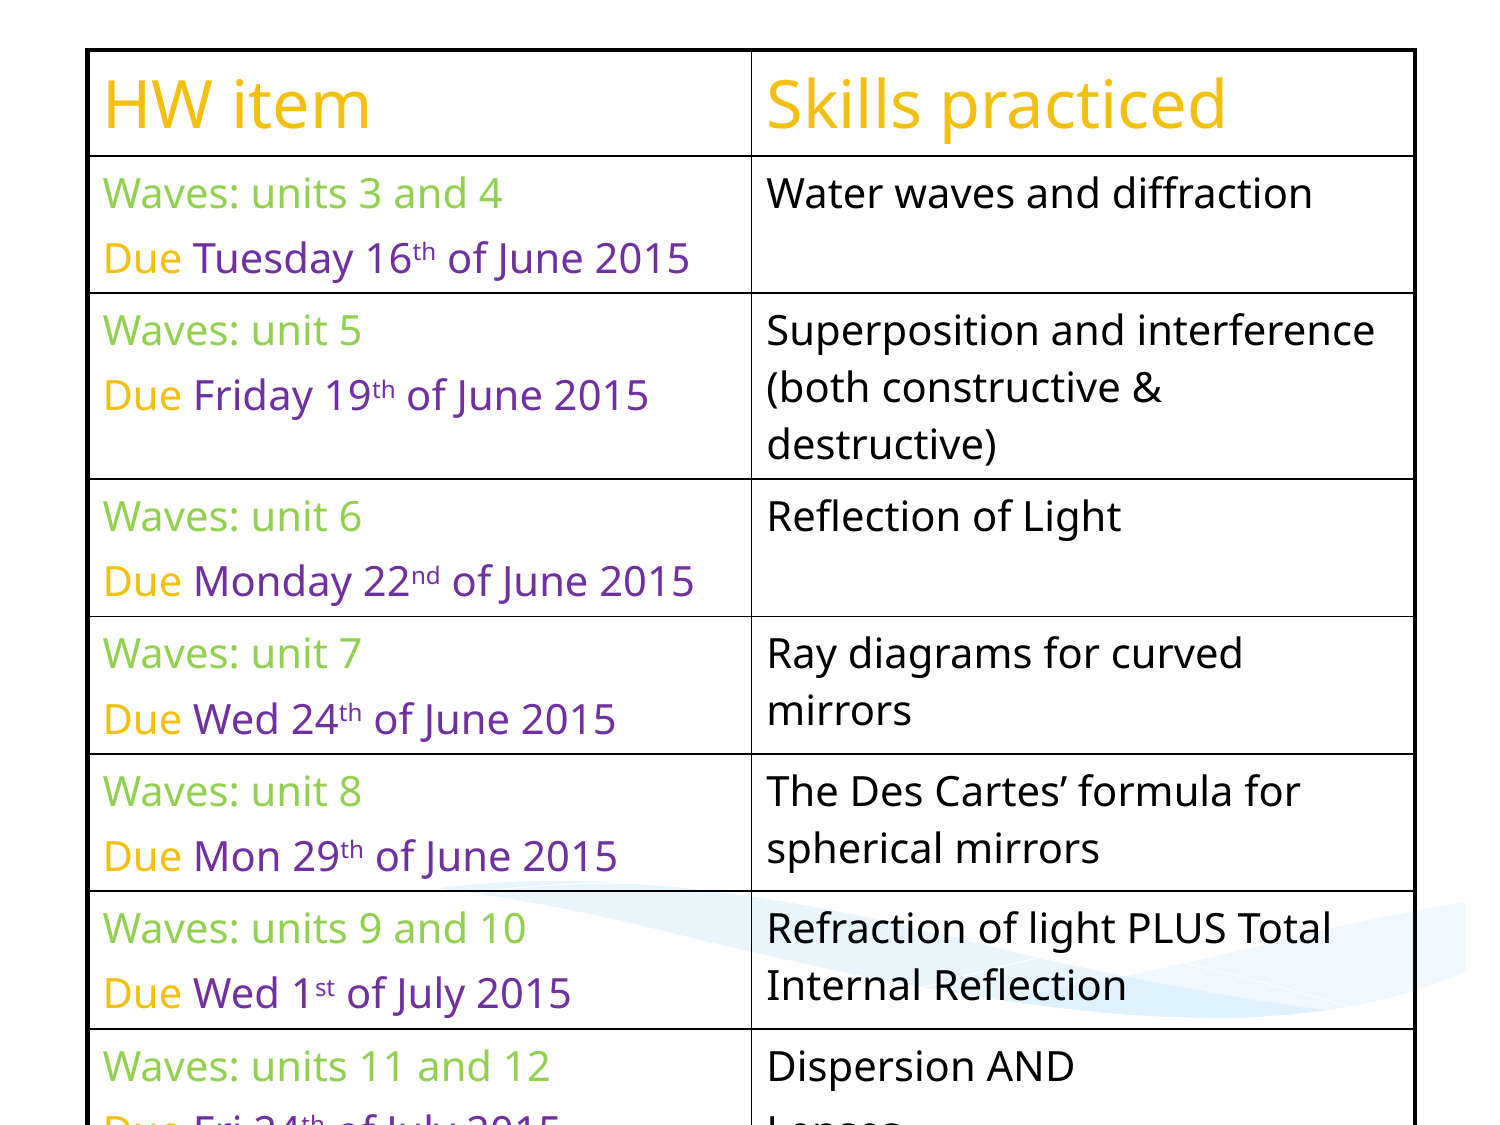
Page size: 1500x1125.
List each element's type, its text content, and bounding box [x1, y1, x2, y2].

table_cell Superposition and interference (both constructive & destructive) [752, 294, 1413, 478]
table_cell Reflection of Light [752, 480, 1413, 616]
table_cell Waves: units 9 and 10 Due Wed 1st of July 2015 [90, 892, 751, 1028]
table_header Skills practiced [752, 52, 1413, 155]
table_cell Refraction of light PLUS Total Internal Reflection [752, 892, 1413, 1028]
table_cell Waves: units 11 and 12 Due Fri 24th of July 2015 [90, 1030, 751, 1125]
table_cell Dispersion AND Lenses [752, 1030, 1413, 1125]
table_cell Waves: unit 7 Due Wed 24th of June 2015 [90, 617, 751, 753]
table_cell Waves: unit 6 Due Monday 22nd of June 2015 [90, 480, 751, 616]
table_cell Waves: units 3 and 4 Due Tuesday 16th of June 2015 [90, 157, 751, 292]
table_cell Ray diagrams for curved mirrors [752, 617, 1413, 753]
table_cell The Des Cartes’ formula for spherical mirrors [752, 755, 1413, 890]
table_cell Waves: unit 5 Due Friday 19th of June 2015 [90, 294, 751, 478]
table_header HW item [90, 52, 751, 155]
table_cell Water waves and diffraction [752, 157, 1413, 292]
table_cell Waves: unit 8 Due Mon 29th of June 2015 [90, 755, 751, 890]
